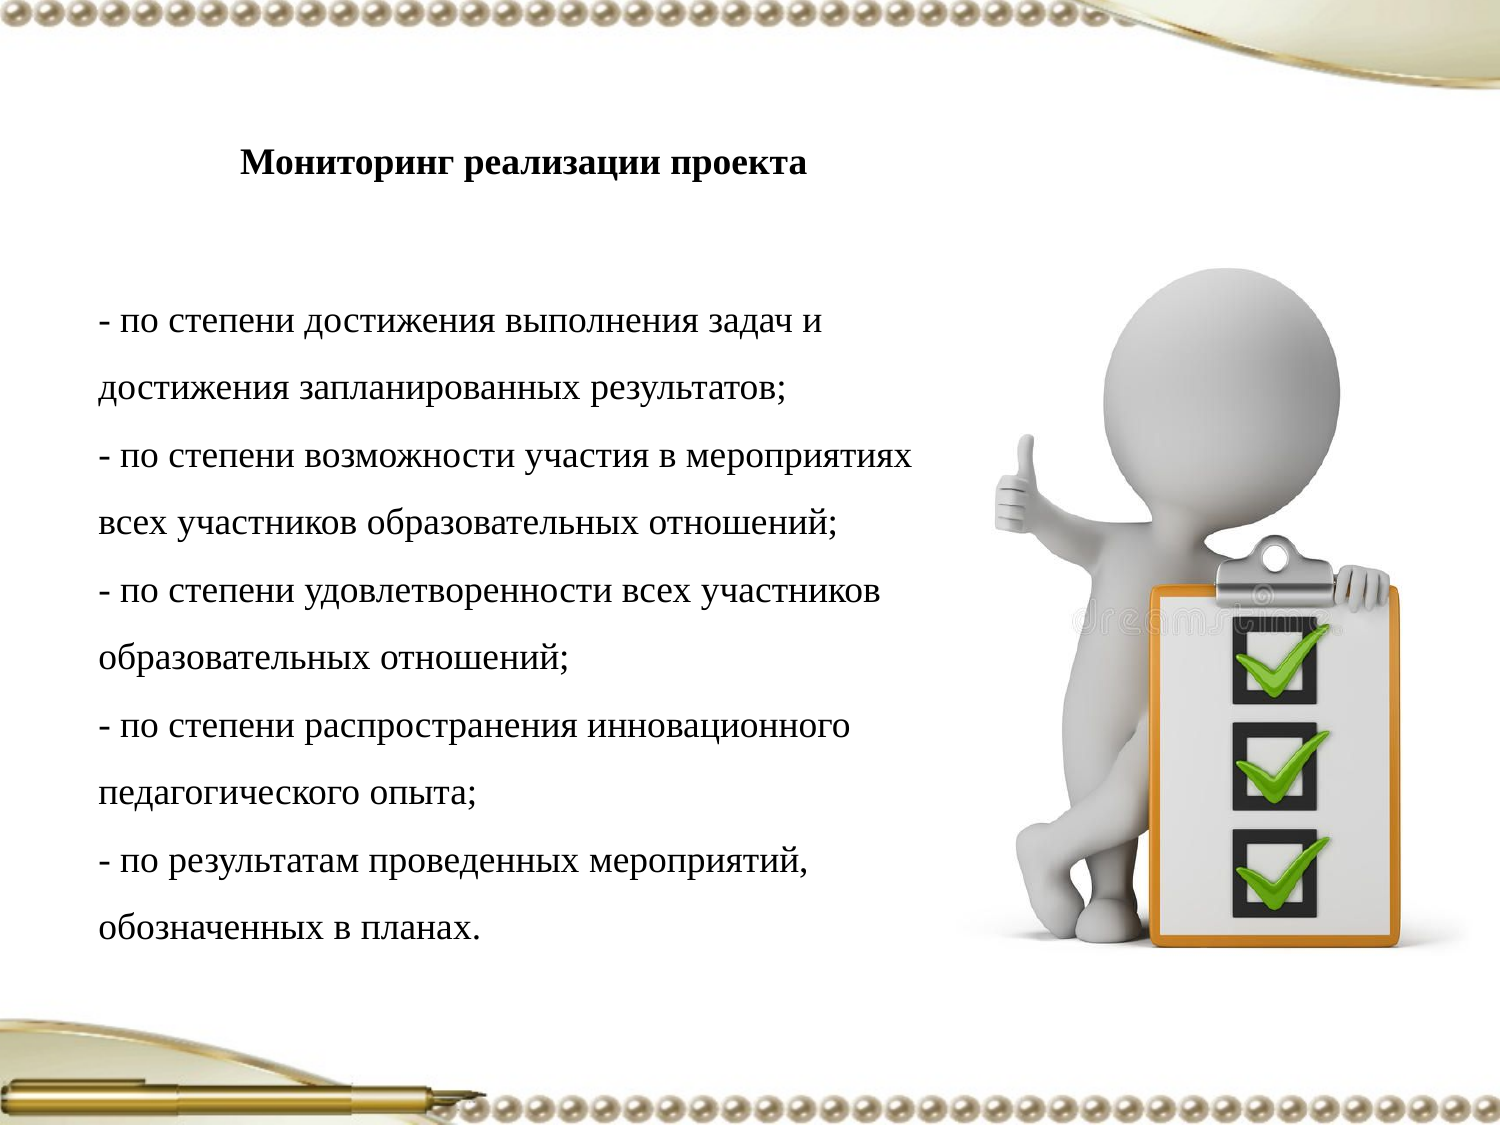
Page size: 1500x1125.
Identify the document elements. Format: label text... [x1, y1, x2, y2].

text_box Мониторинг реализации проекта - по степени достижения выполнения задач и достижения запланированных результатов; - по степени возможности участия в мероприятиях всех участников образовательных отношений; - по степени удовлетворенности всех участников образовательных отношений; - по степени распространения инновационного педагогического опыта; - по результатам проведенных мероприятий, обозначенных в планах. [83, 129, 965, 955]
picture [0, 0, 1500, 1125]
